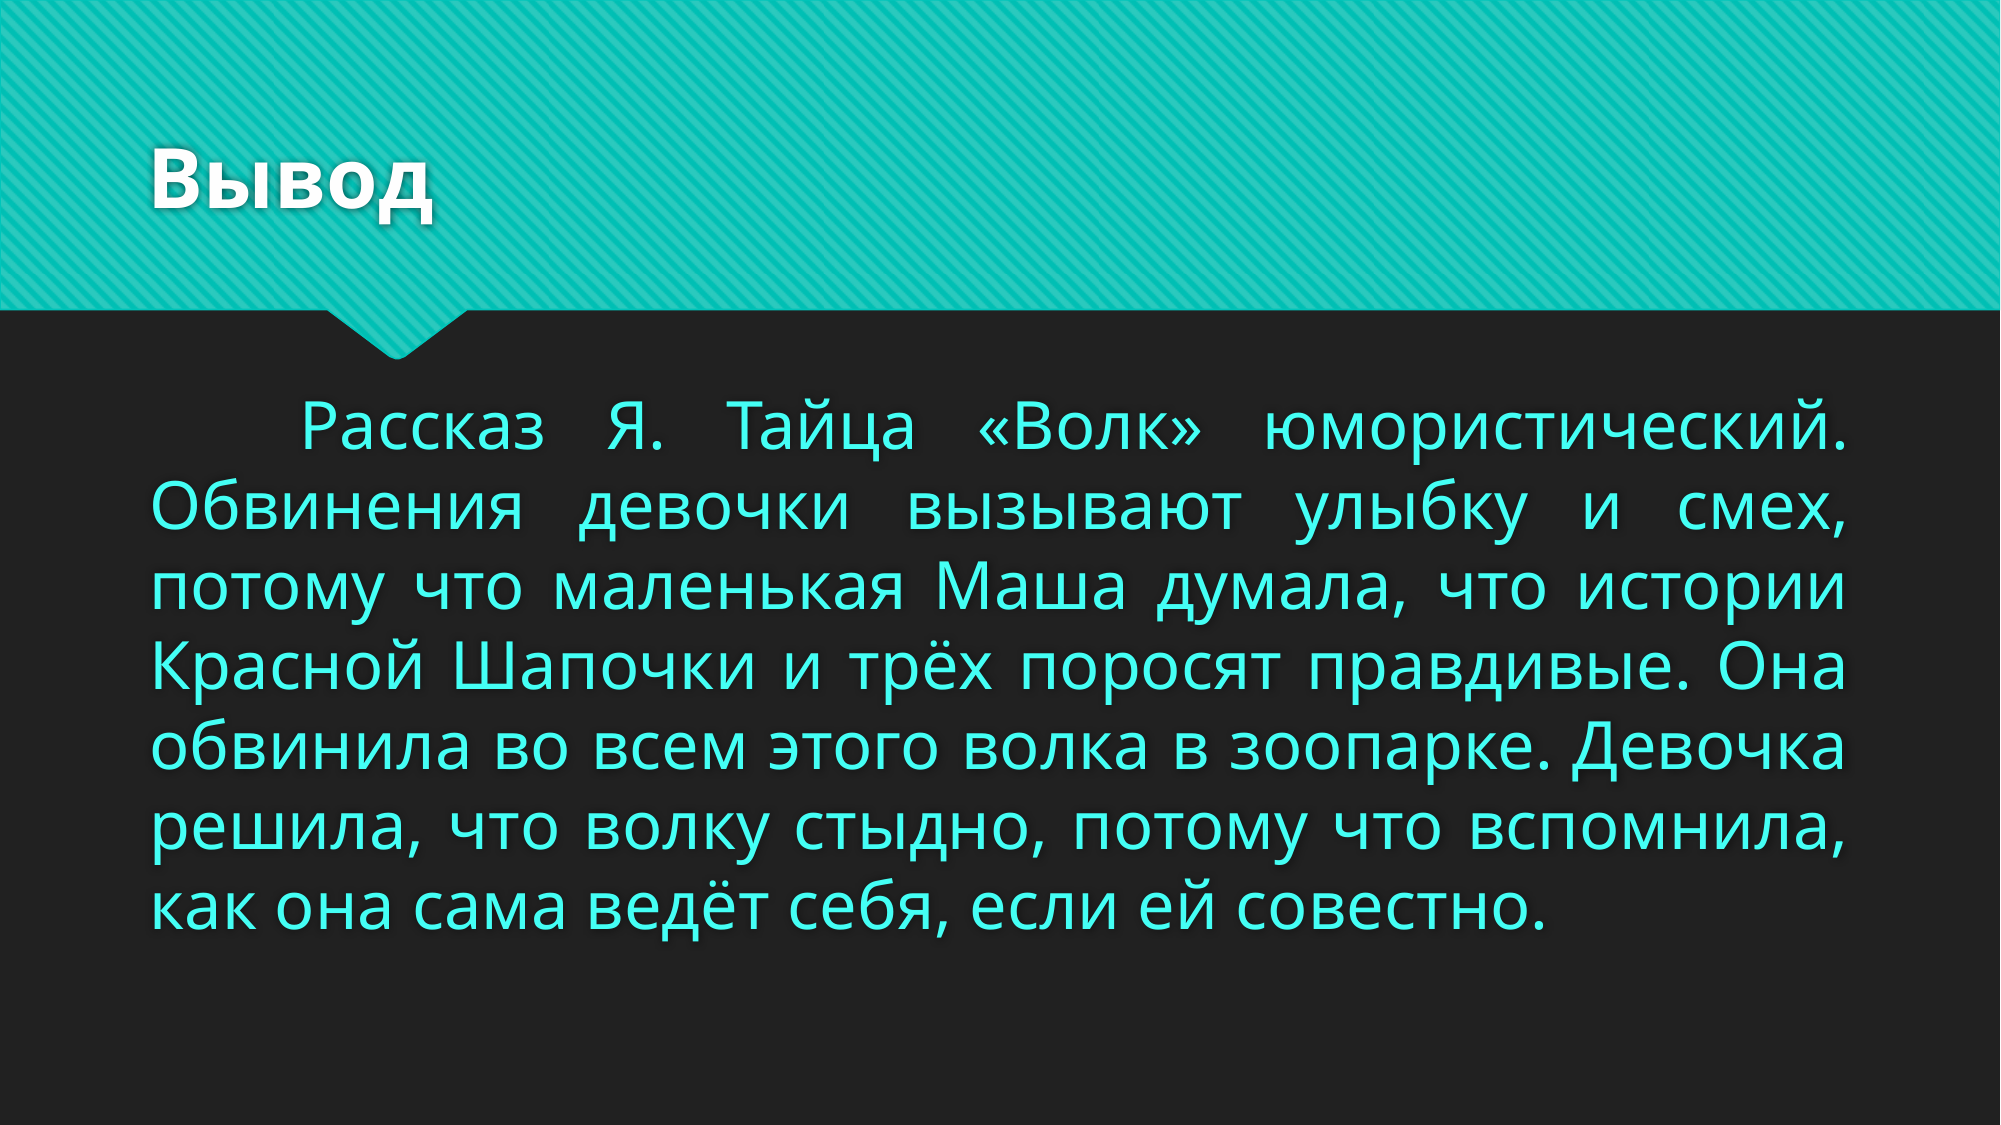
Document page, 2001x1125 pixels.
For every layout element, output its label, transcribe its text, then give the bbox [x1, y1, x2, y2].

title Вывод [132, 73, 1868, 233]
list Рассказ Я. Тайца «Волк» юмористический. Обвинения девочки вызывают улыбку и смех, потому что маленькая Маша думала, что истории Красной Шапочки и трёх поросят правдивые. Она обвинила во всем этого волка в зоопарке. Девочка решила, что волку стыдно, потому что вспомнила, как она сама ведёт себя, если ей совестно. [134, 364, 1866, 962]
